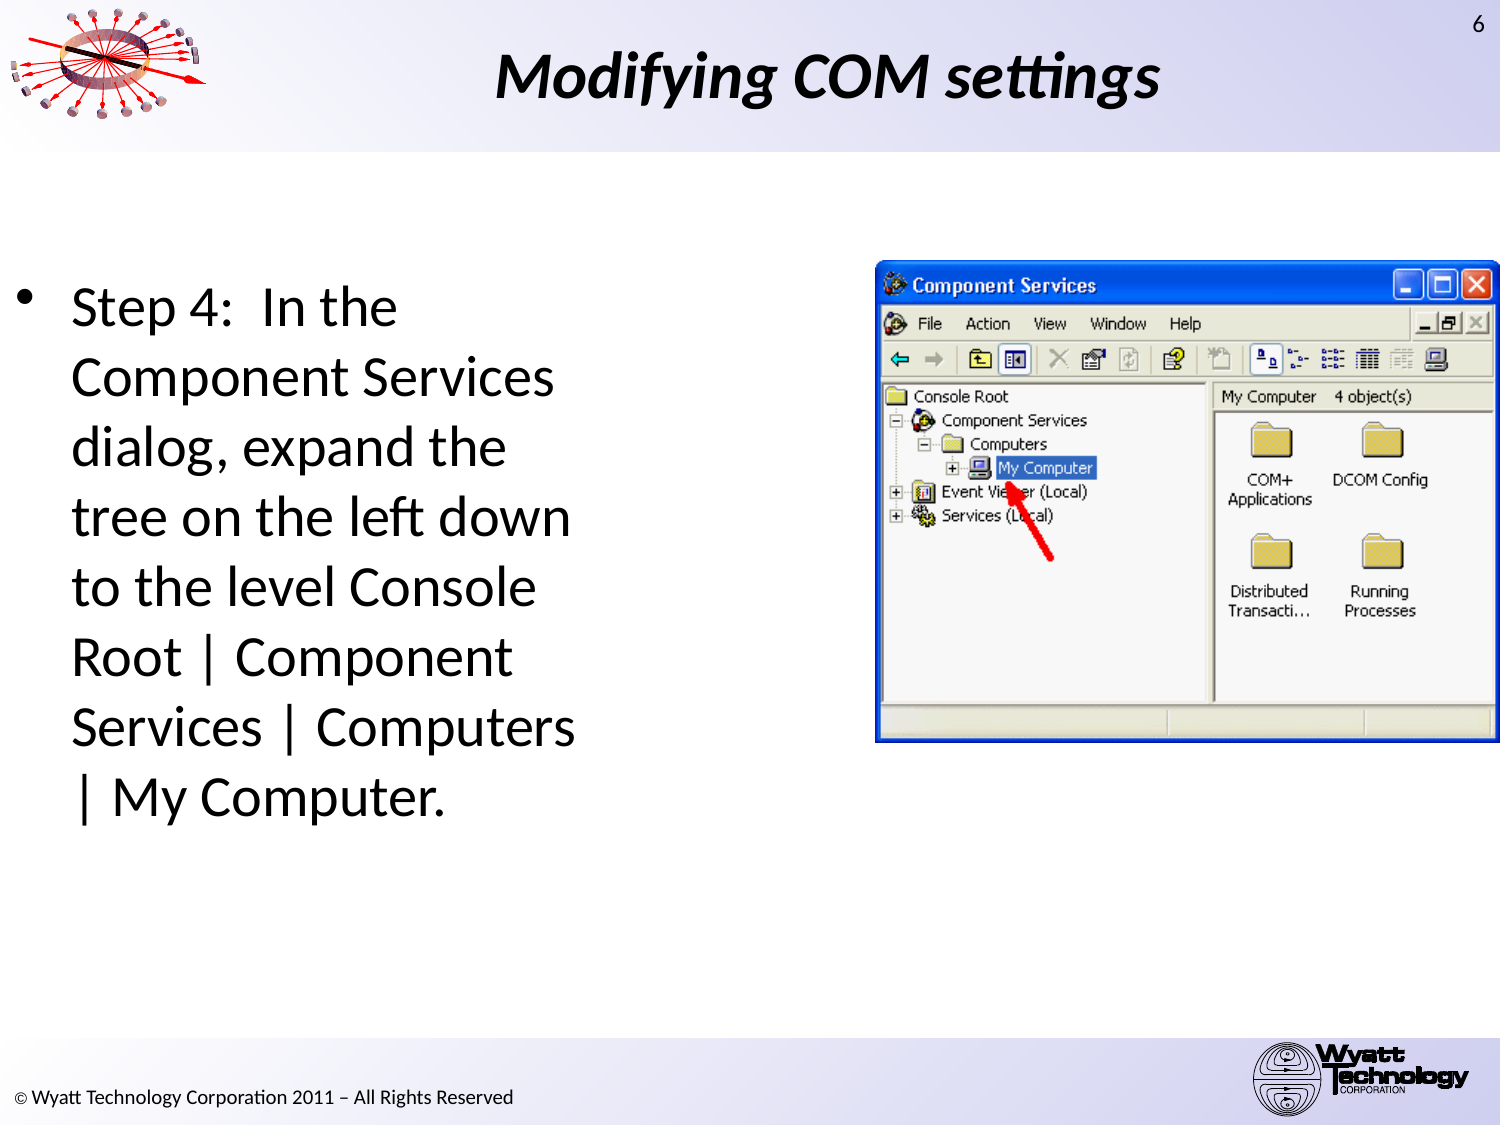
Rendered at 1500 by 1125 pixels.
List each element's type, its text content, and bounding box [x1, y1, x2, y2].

title Modifying COM settings [217, 25, 1438, 120]
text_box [874, 260, 1500, 743]
list Step 4: In the Component Services dialog, expand the tree on the left down to the level Console Root | Component Services | Computers | My Computer. [0, 260, 626, 936]
